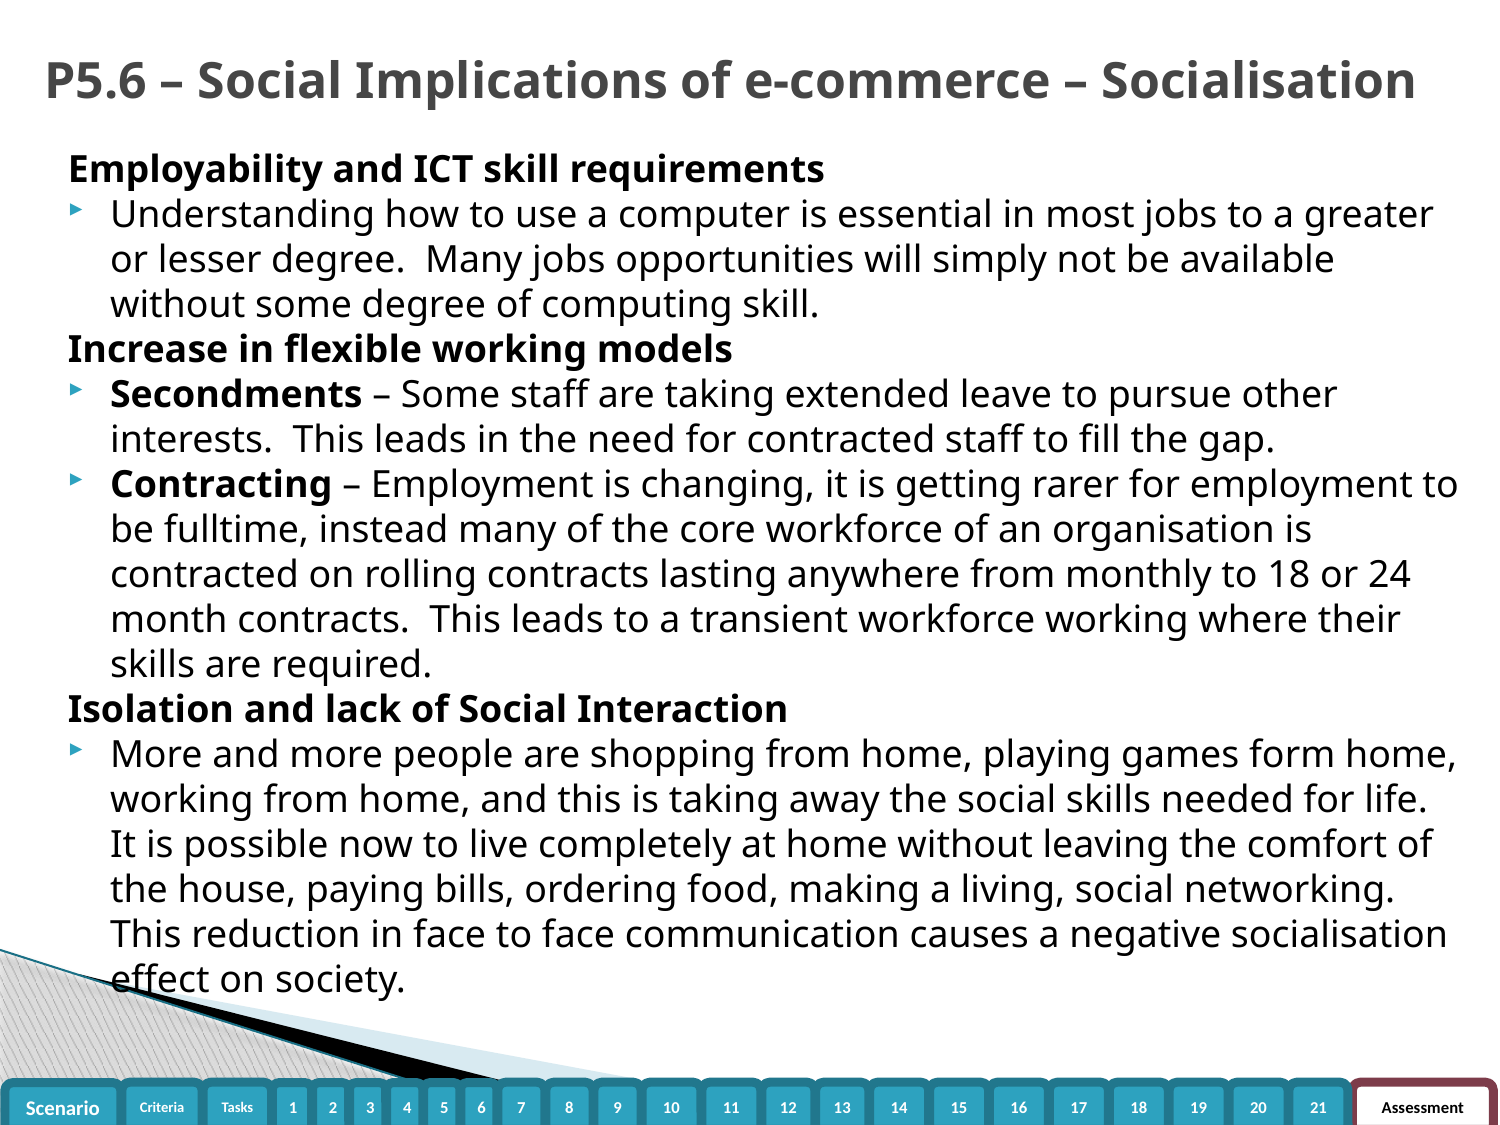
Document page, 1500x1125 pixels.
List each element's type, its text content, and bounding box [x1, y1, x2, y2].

text_box P5.6 – Social Implications of e-commerce – Socialisation [29, 19, 1471, 138]
list Employability and ICT skill requirements Understanding how to use a computer is essential in most jobs to a greater or lesser degree. Many jobs opportunities will simply not be available without some degree of computing skill. Increase in flexible working models Secondments – Some staff are taking extended leave to pursue other interests. This leads in the need for contracted staff to fill the gap. Contracting – Employment is changing, it is getting rarer for employment to be fulltime, instead many of the core workforce of an organisation is contracted on rolling contracts lasting anywhere from monthly to 18 or 24 month contracts. This leads to a transient workforce working where their skills are required. Isolation and lack of Social Interaction More and more people are shopping from home, playing games form home, working from home, and this is taking away the social skills needed for life. It is possible now to live completely at home without leaving the comfort of the house, paying bills, ordering food, making a living, social networking. This reduction in face to face communication causes a negative socialisation effect on society. [35, 138, 1477, 926]
